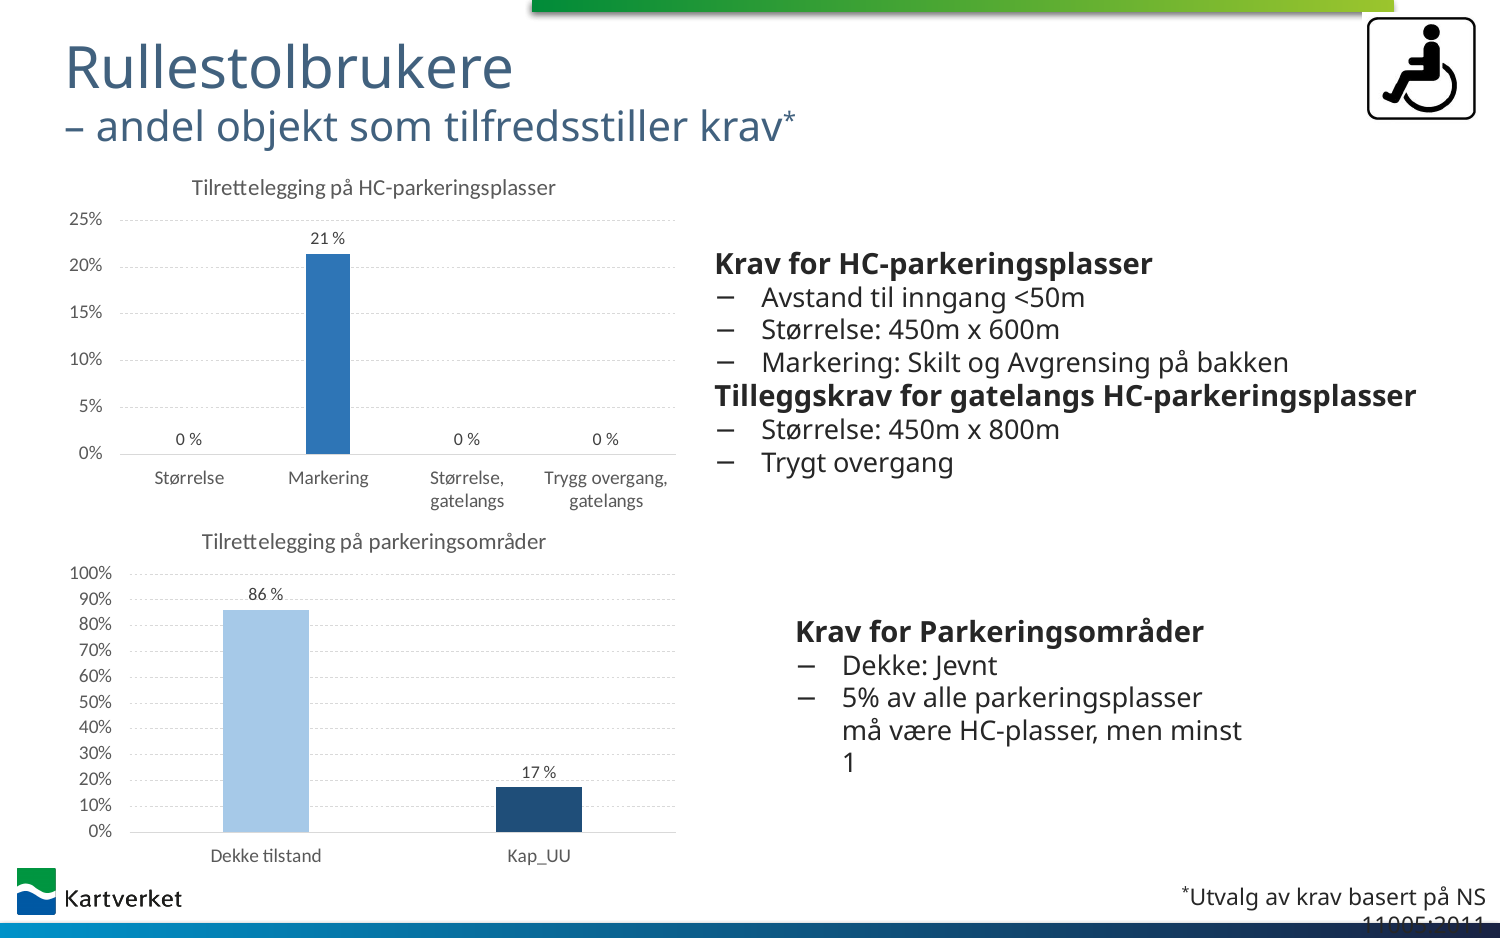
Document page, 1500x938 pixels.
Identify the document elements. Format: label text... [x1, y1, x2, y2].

text_box Rullestolbrukere – andel objekt som tilfredsstiller krav* [49, 25, 1431, 158]
picture [1362, 12, 1481, 126]
text_box Krav for HC-parkeringsplasser Avstand til inngang <50m Størrelse: 450m x 600m Markering: Skilt og Avgrensing på bakken Tilleggskrav for gatelangs HC-parkeringsplasser Størrelse: 450m x 800m Trygt overgang [699, 237, 1433, 485]
text_box *Utvalg av krav basert på NS 11005:2011 [1068, 873, 1500, 938]
picture [62, 166, 687, 519]
picture [62, 520, 687, 874]
text_box Krav for Parkeringsområder Dekke: Jevnt 5% av alle parkeringsplasser må være HC-plasser, men minst 1 [780, 605, 1261, 786]
